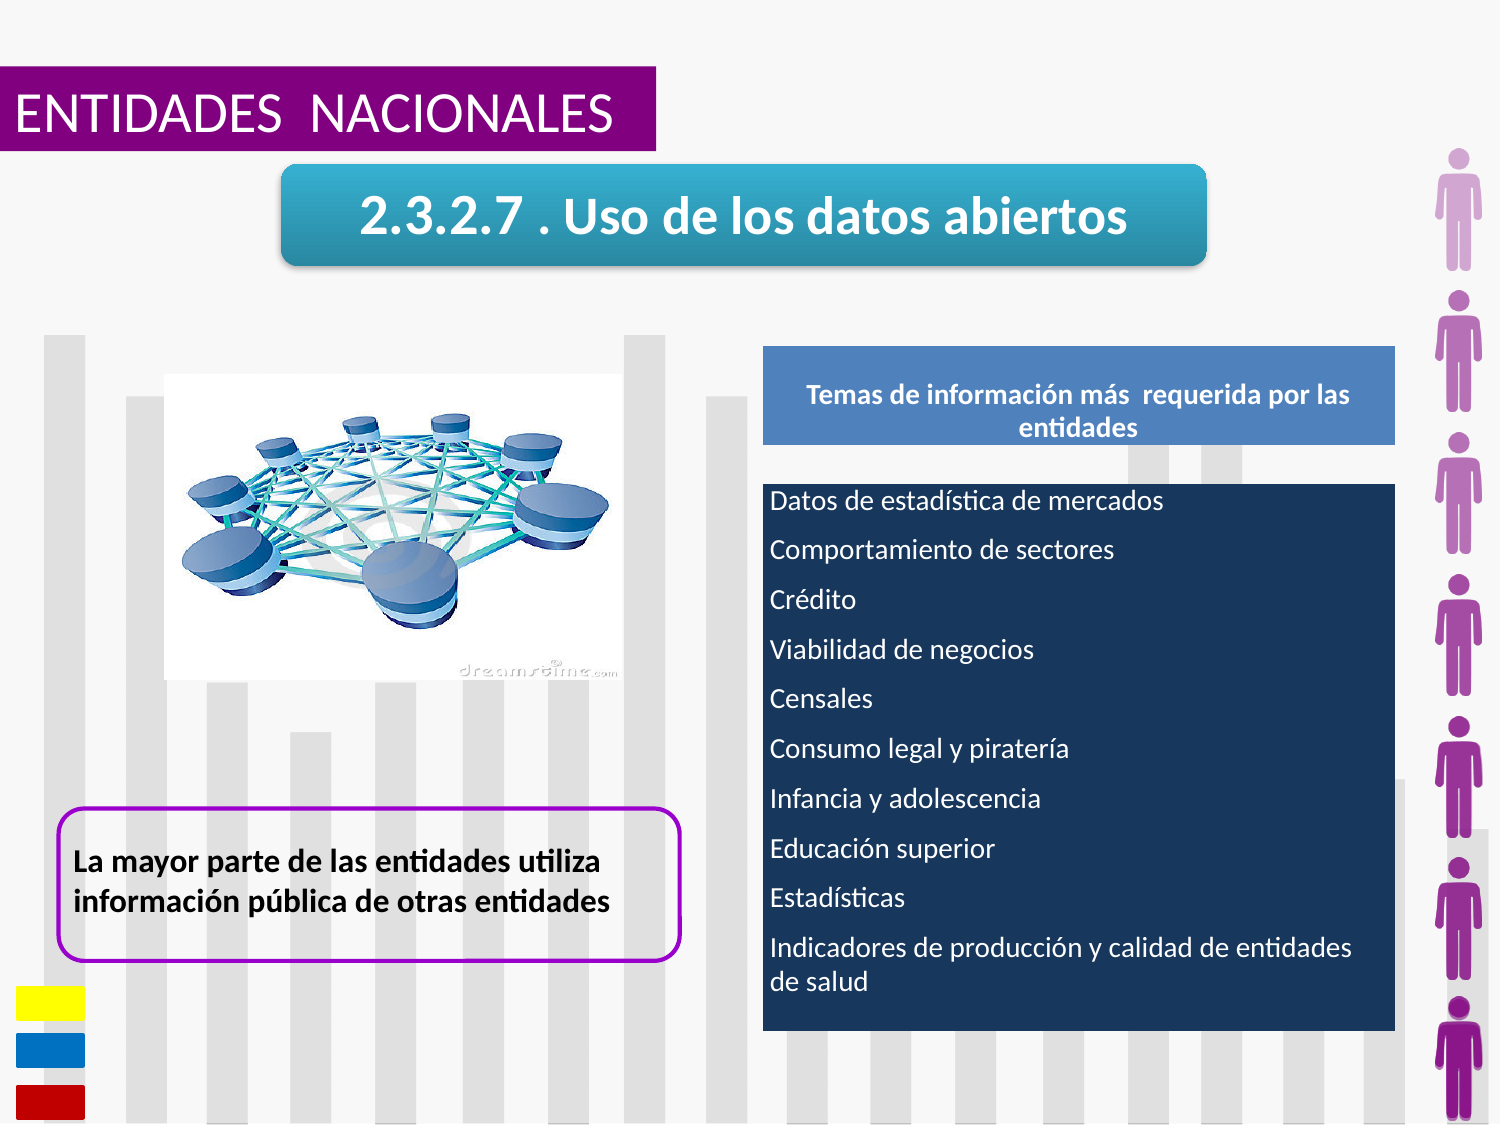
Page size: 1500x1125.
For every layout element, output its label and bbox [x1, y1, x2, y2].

text_box [280, 163, 1208, 267]
picture [0, 0, 1500, 1125]
